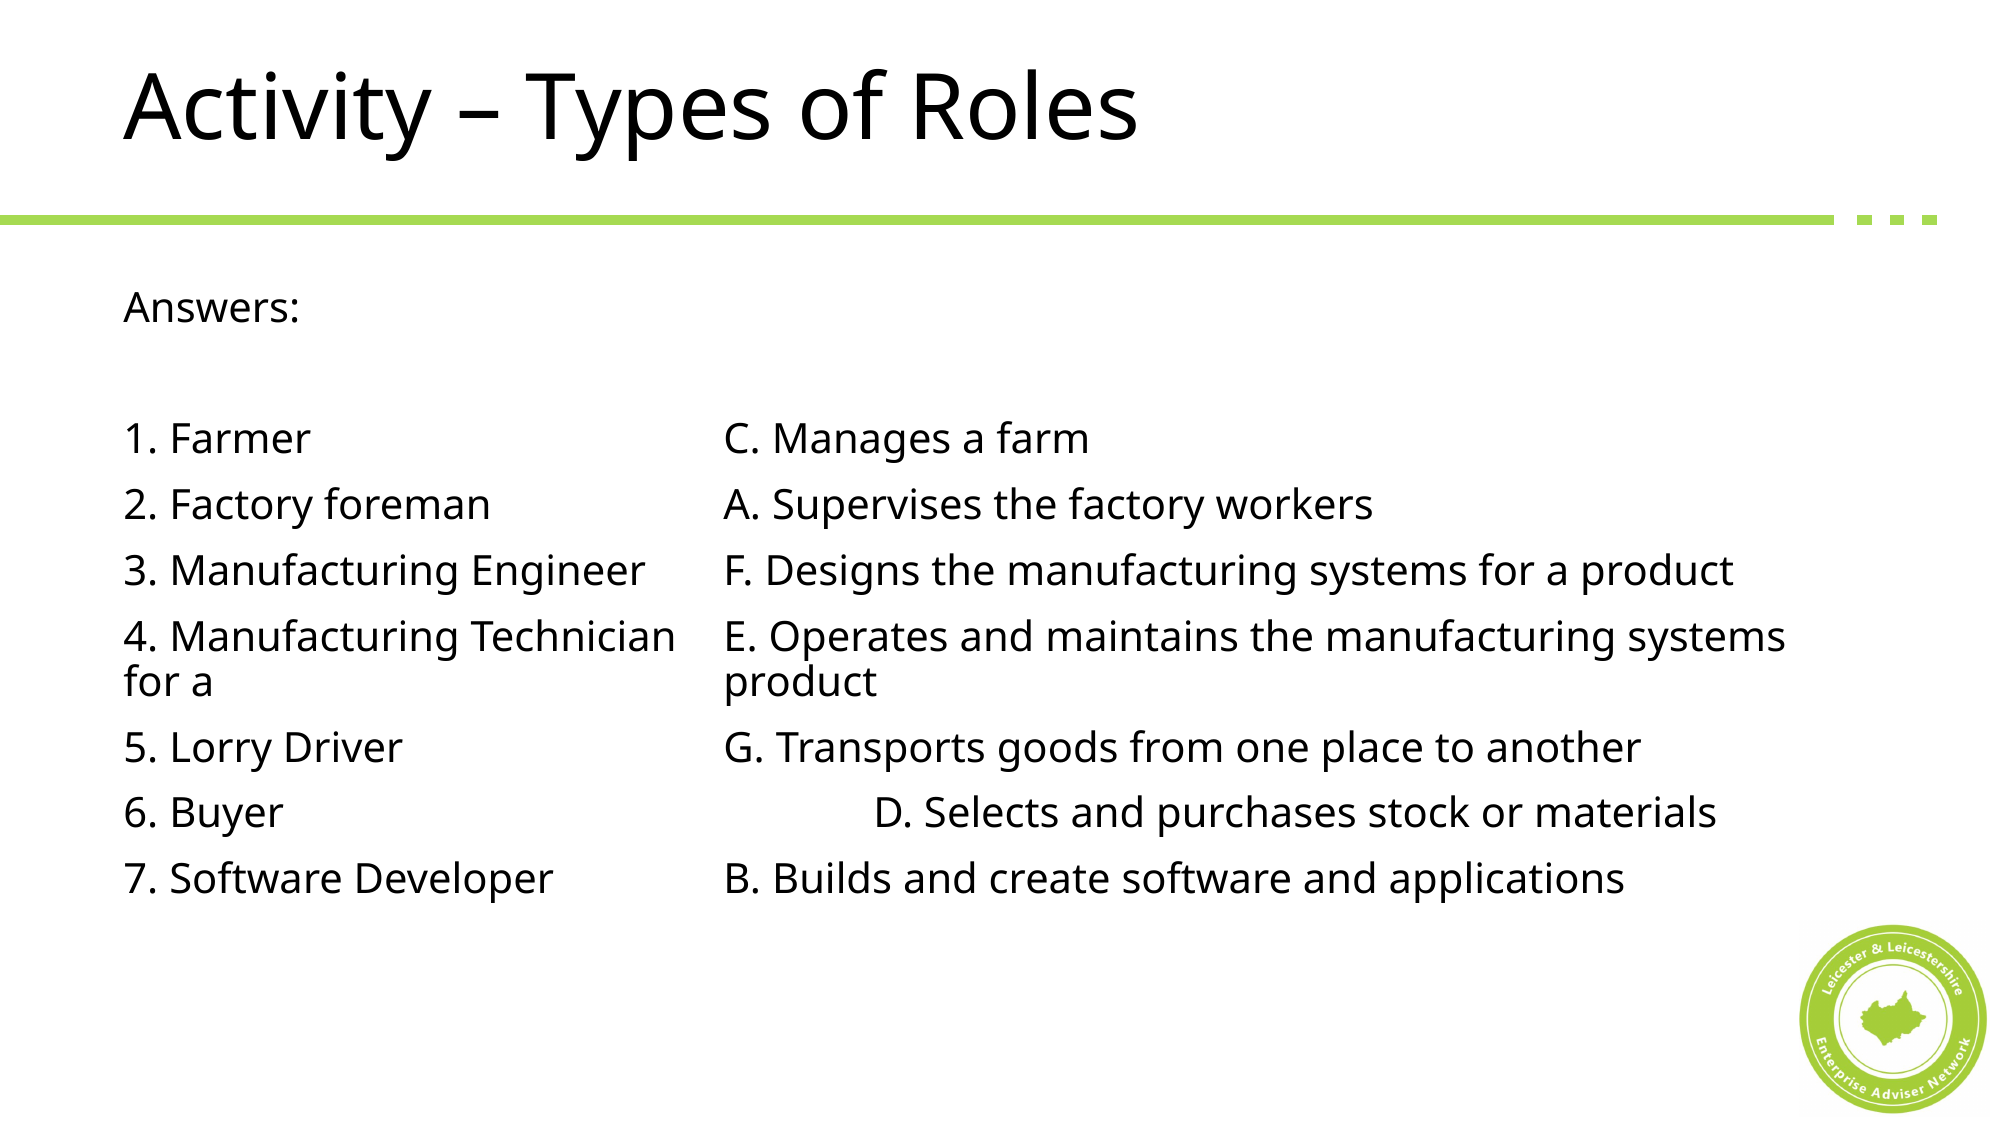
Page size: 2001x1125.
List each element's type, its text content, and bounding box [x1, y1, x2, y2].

title Activity – Types of Roles [108, 41, 1800, 177]
picture [1799, 920, 1990, 1117]
list Answers: 1. Farmer C. Manages a farm 2. Factory foreman A. Supervises the factory workers 3. Manufacturing Engineer F. Designs the manufacturing systems for a product 4. Manufacturing Technician E. Operates and maintains the manufacturing systems for a product 5. Lorry Driver G. Transports goods from one place to another 6. Buyer D. Selects and purchases stock or materials 7. Software Developer B. Builds and create software and applications [108, 278, 1834, 993]
text_box [1890, 215, 1904, 225]
text_box [1922, 215, 1937, 225]
text_box [1857, 215, 1872, 225]
text_box [0, 215, 1834, 225]
